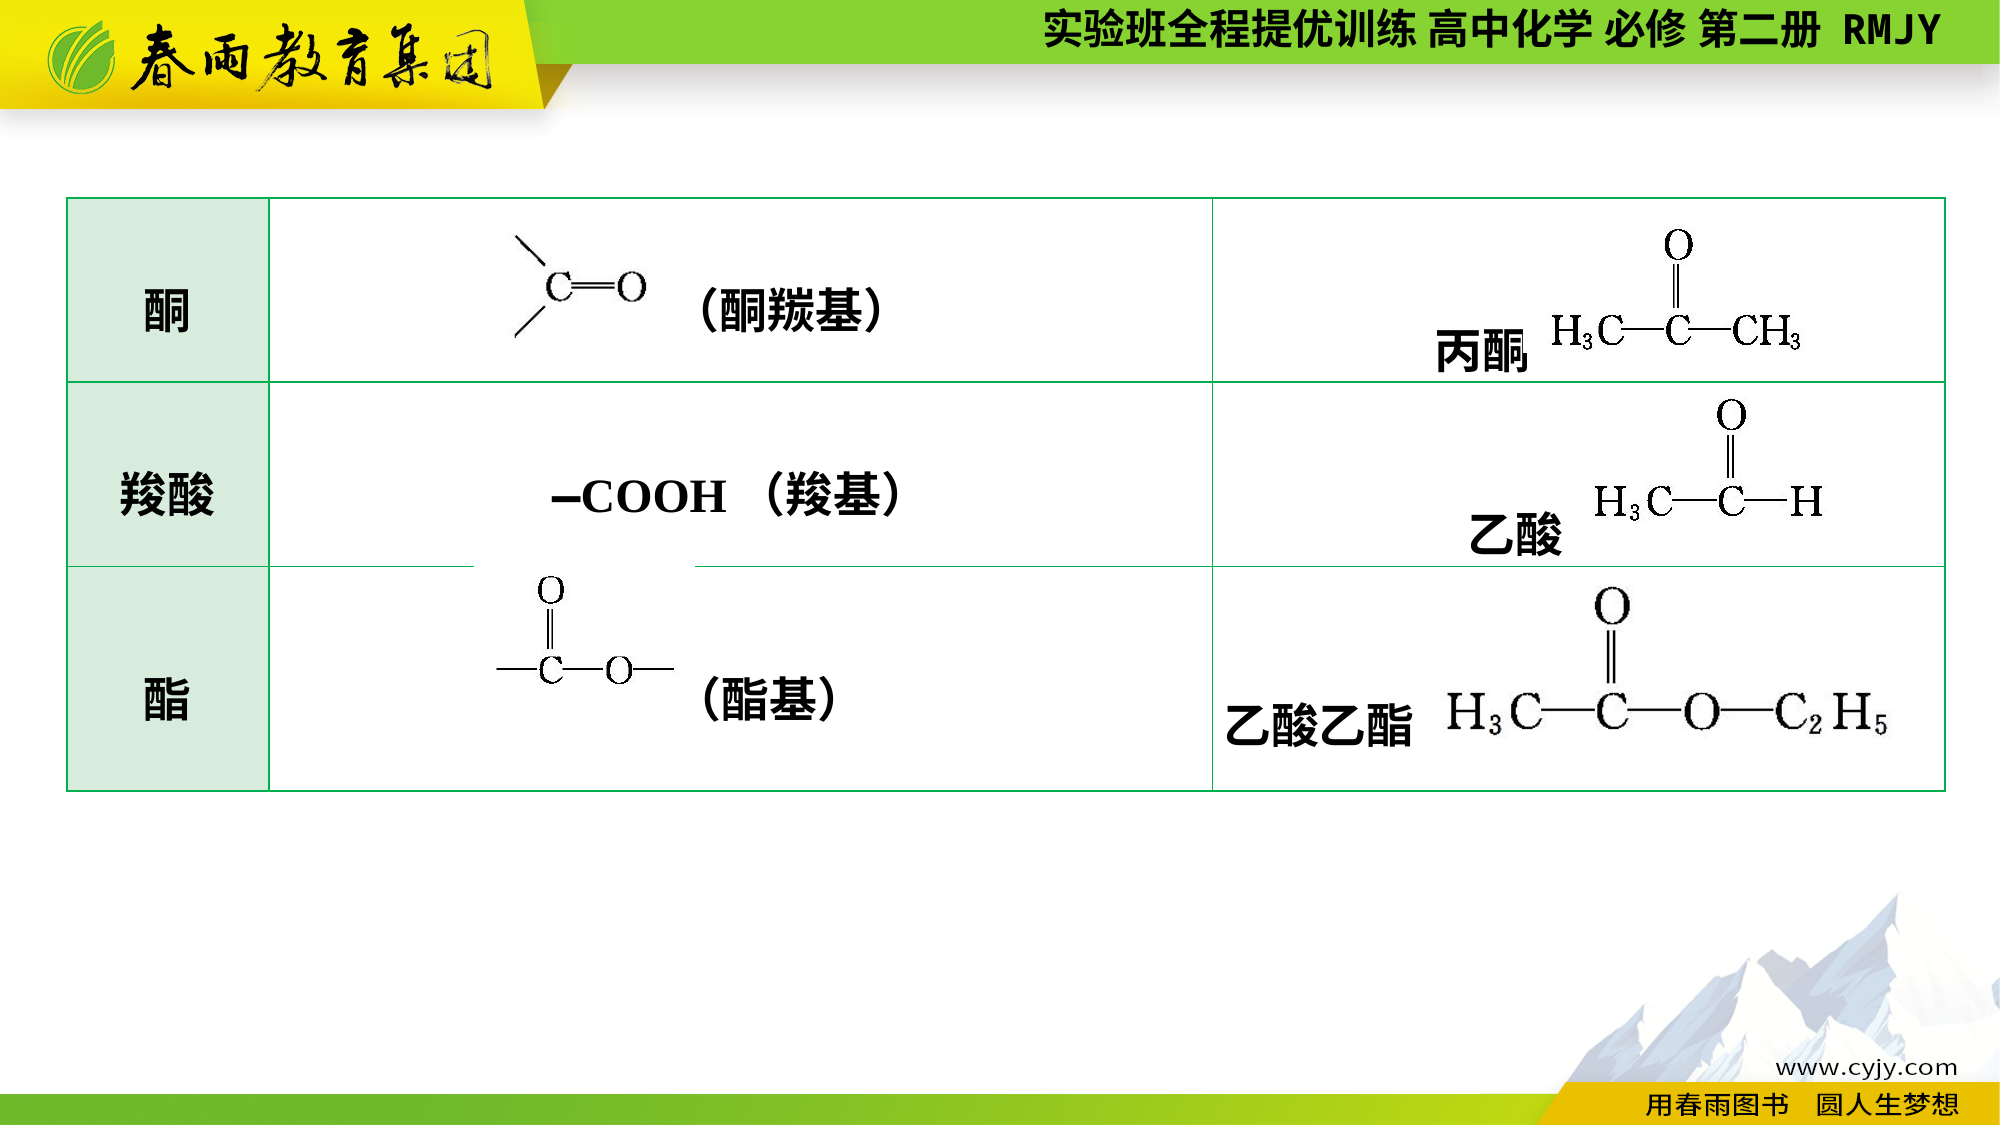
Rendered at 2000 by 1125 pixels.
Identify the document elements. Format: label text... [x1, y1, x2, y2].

table_cell 羧酸 [68, 383, 268, 566]
table_cell —COOH（羧基） [270, 383, 1212, 566]
table_cell 酯 [68, 567, 268, 790]
picture [0, 0, 2000, 1125]
table_cell 乙酸 [1213, 383, 1944, 566]
table_header 酮 [68, 199, 268, 381]
table_header 丙酮 [1213, 199, 1944, 381]
table_header （酮羰基） [270, 199, 1212, 381]
table_cell （酯基） [270, 567, 1212, 790]
table_cell 乙酸乙酯 [1213, 567, 1944, 790]
